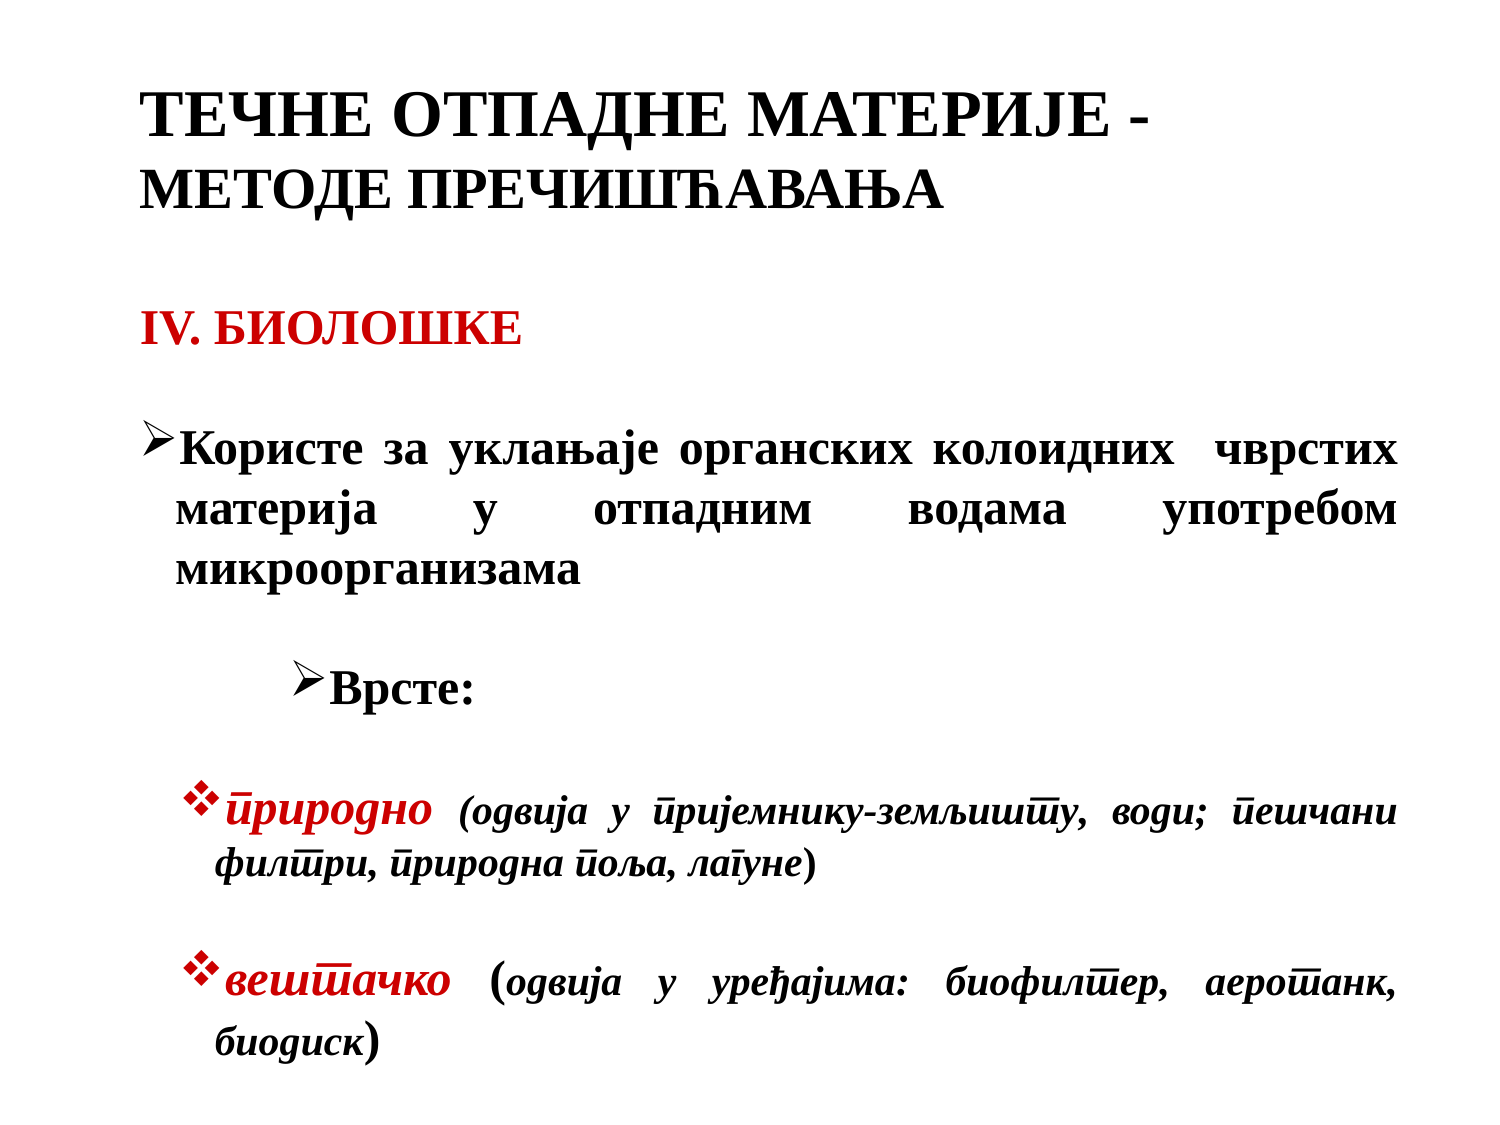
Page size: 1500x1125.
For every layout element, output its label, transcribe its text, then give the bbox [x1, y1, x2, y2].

text_box ТЕЧНЕ ОТПАДНЕ МАТЕРИЈЕ - МЕТОДЕ ПРЕЧИШЋАВАЊА [125, 62, 1438, 228]
text_box IV. БИОЛОШКЕ Користе за уклањаје органских колоидних чврстих материја у отпадним водама употребом микроорганизама Врсте: природно (одвија у пријемнику-земљишту, води; пешчани филтри, природна поља, лагуне) вештачко (одвија у уређајима: биофилтер, аеротанк, биодиск) [124, 287, 1413, 1073]
